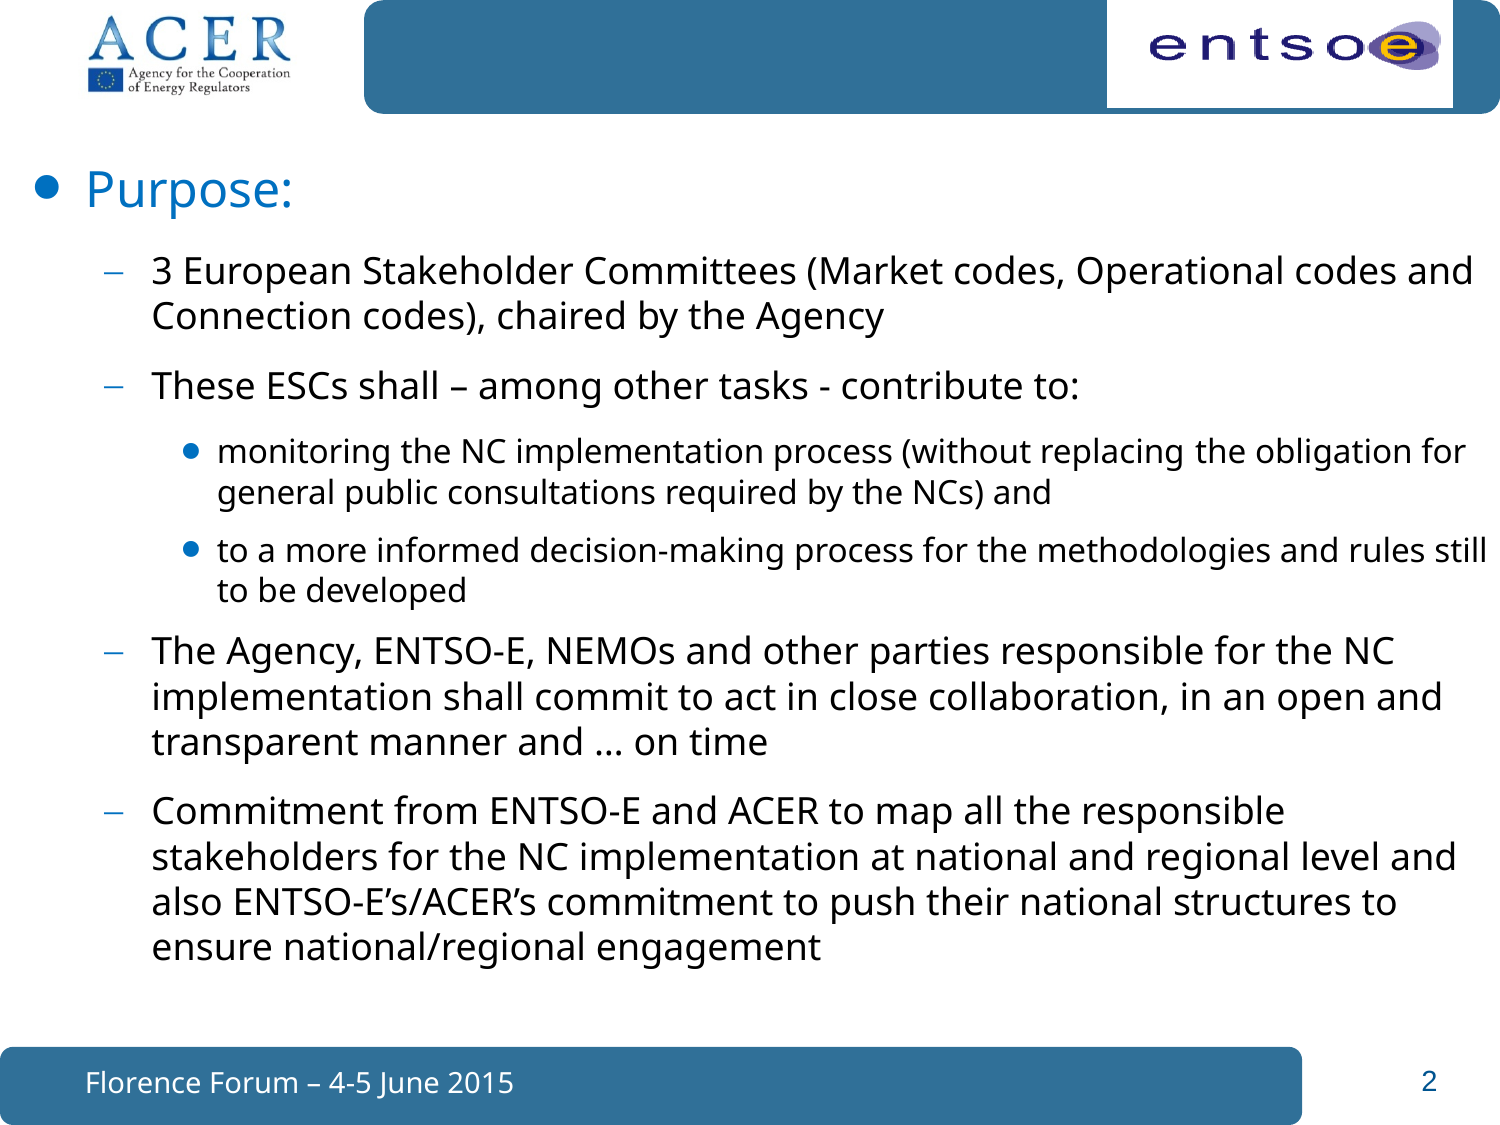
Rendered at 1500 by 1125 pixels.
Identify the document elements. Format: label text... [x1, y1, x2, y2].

list Purpose: 3 European Stakeholder Committees (Market codes, Operational codes and Connection codes), chaired by the Agency These ESCs shall – among other tasks - contribute to: monitoring the NC implementation process (without replacing the obligation for general public consultations required by the NCs) and to a more informed decision-making process for the methodologies and rules still to be developed The Agency, ENTSO-E, NEMOs and other parties responsible for the NC implementation shall commit to act in close collaboration, in an open and transparent manner and … on time Commitment from ENTSO-E and ACER to map all the responsible stakeholders for the NC implementation at national and regional level and also ENTSO-E’s/ACER’s commitment to push their national structures to ensure national/regional engagement [29, 156, 1495, 1036]
picture [1107, 0, 1453, 109]
text_box Florence Forum – 4-5 June 2015 [70, 1056, 962, 1117]
picture [67, 0, 308, 110]
text_box 2 [1369, 1058, 1453, 1106]
